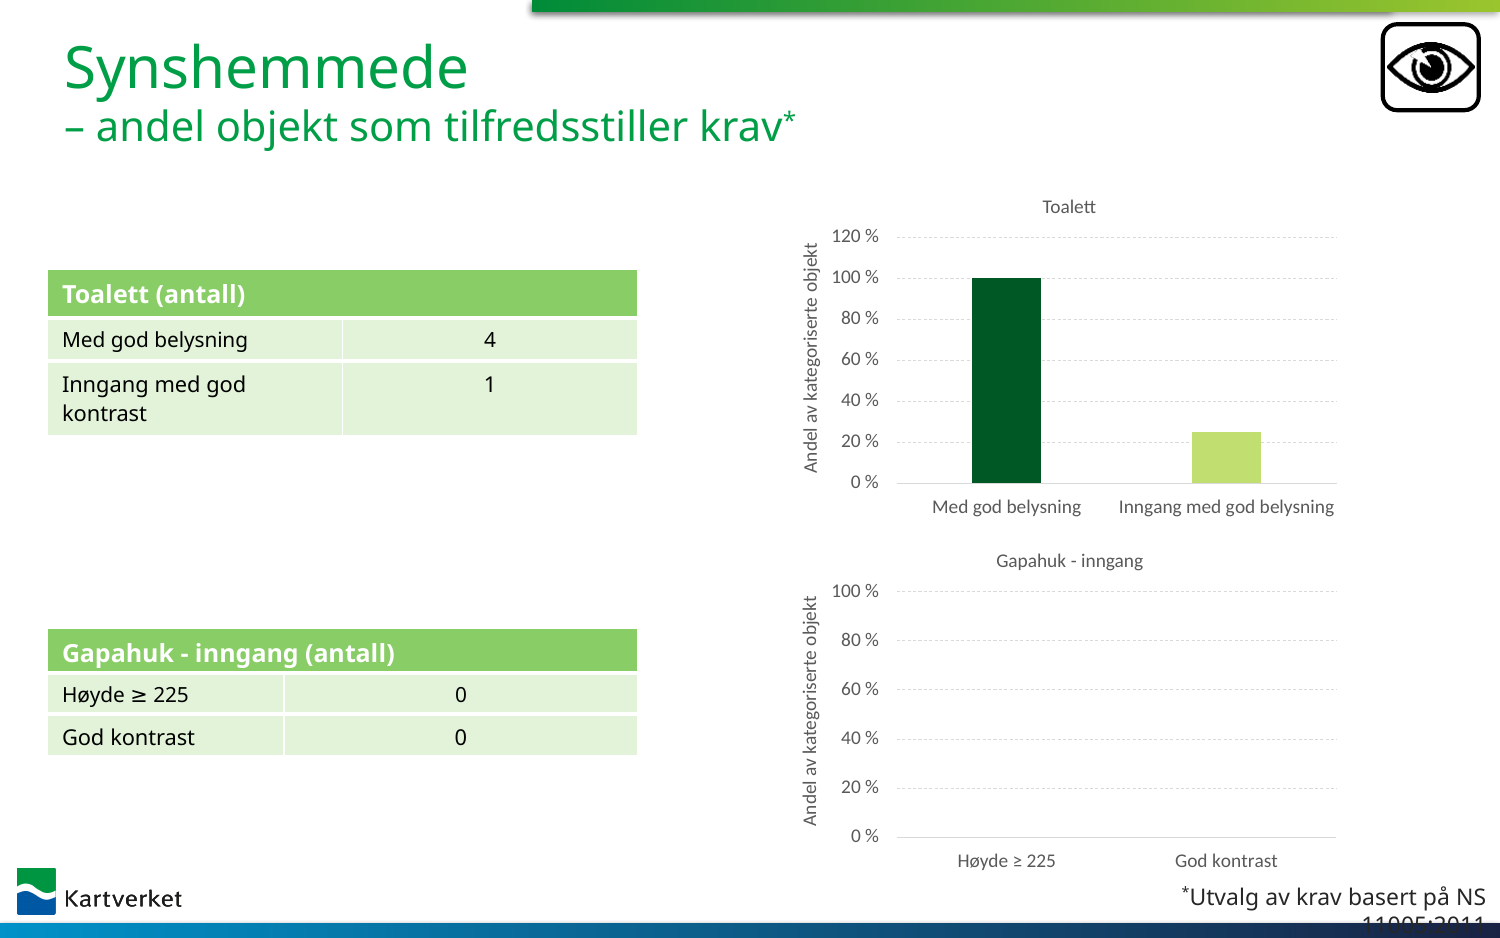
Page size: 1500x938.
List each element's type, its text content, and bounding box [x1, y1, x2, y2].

table_cell Med god belysning [48, 320, 342, 359]
table_cell God kontrast [48, 716, 283, 755]
table_cell 0 [285, 716, 637, 755]
table_cell Høyde ≥ 225 [48, 675, 283, 712]
table_cell 0 [285, 675, 637, 712]
table_header Toalett (antall) [48, 270, 637, 316]
picture [791, 541, 1348, 880]
table_cell Inngang med god kontrast [48, 363, 342, 435]
picture [791, 187, 1348, 526]
table_cell 1 [343, 363, 637, 435]
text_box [1382, 24, 1480, 111]
text_box Synshemmede – andel objekt som tilfredsstiller krav* [49, 24, 1431, 158]
table_header Gapahuk - inngang (antall) [48, 629, 637, 671]
table_cell 4 [343, 320, 637, 359]
text_box *Utvalg av krav basert på NS 11005:2011 [1068, 873, 1500, 938]
